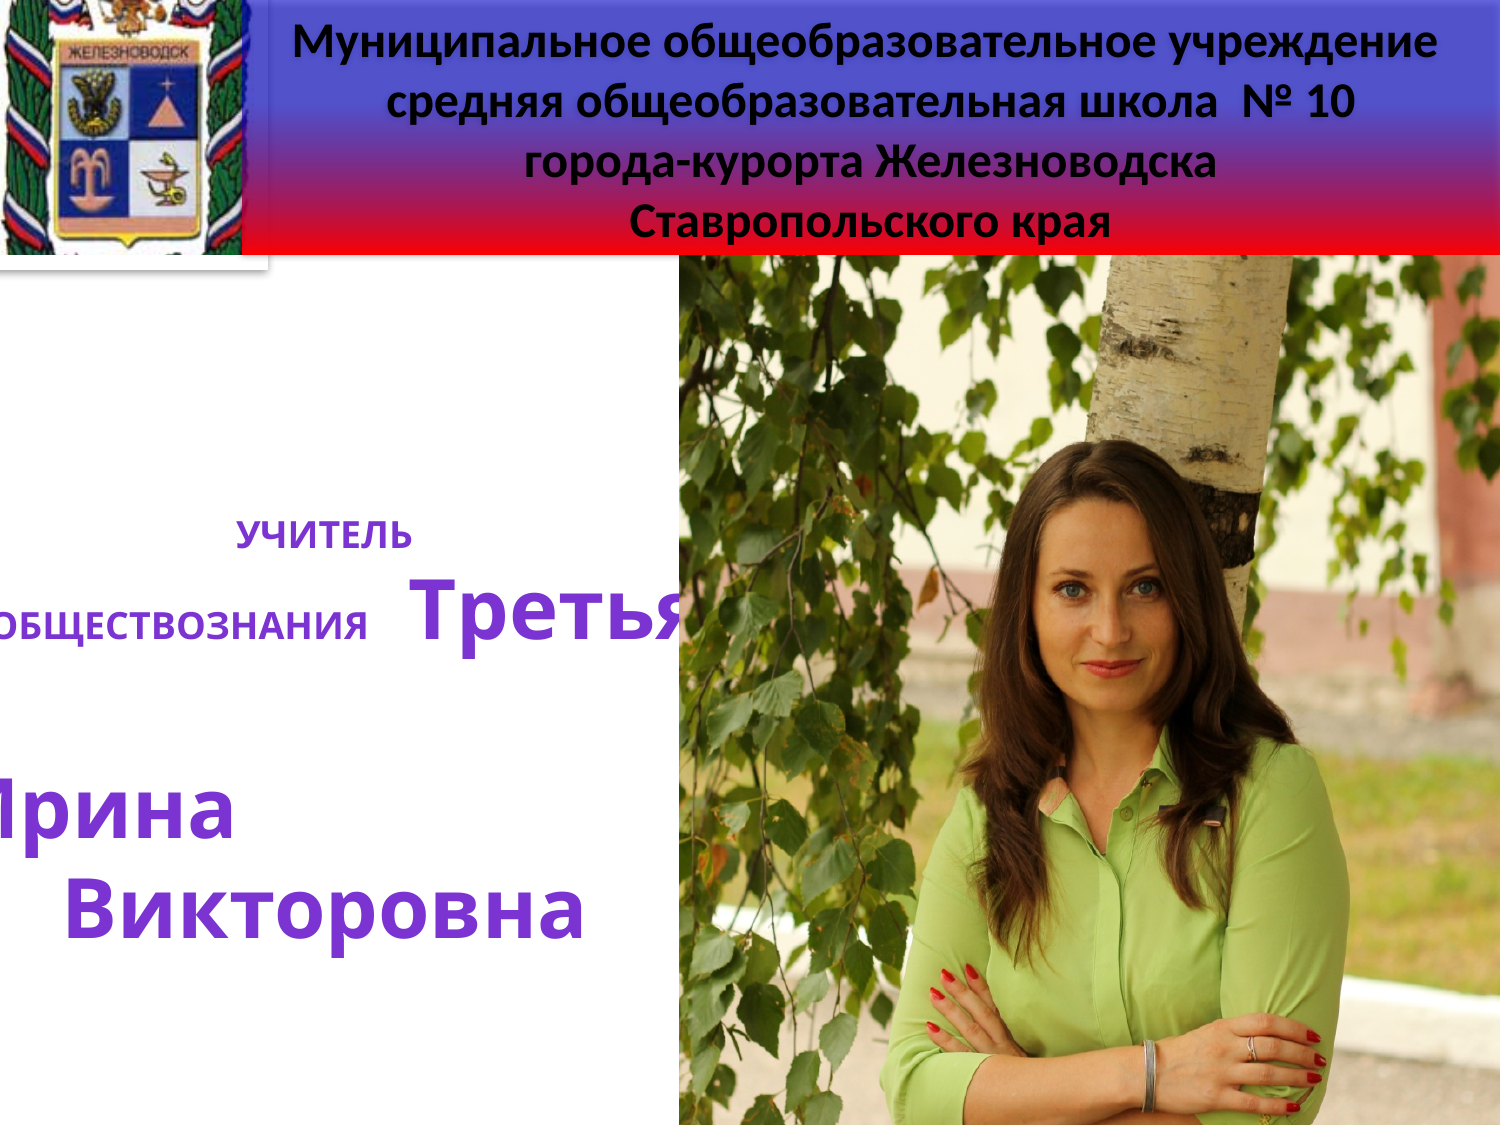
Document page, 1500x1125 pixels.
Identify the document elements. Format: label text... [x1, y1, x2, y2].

text_box Учитель Истории и обществознания третьякова ирина Викторовна [0, 503, 673, 964]
picture [0, 0, 255, 256]
text_box Муниципальное общеобразовательное учреждение средняя общеобразовательная школа № 10 города-курорта Железноводска Ставропольского края [256, 0, 1500, 255]
picture [678, 255, 1500, 1125]
